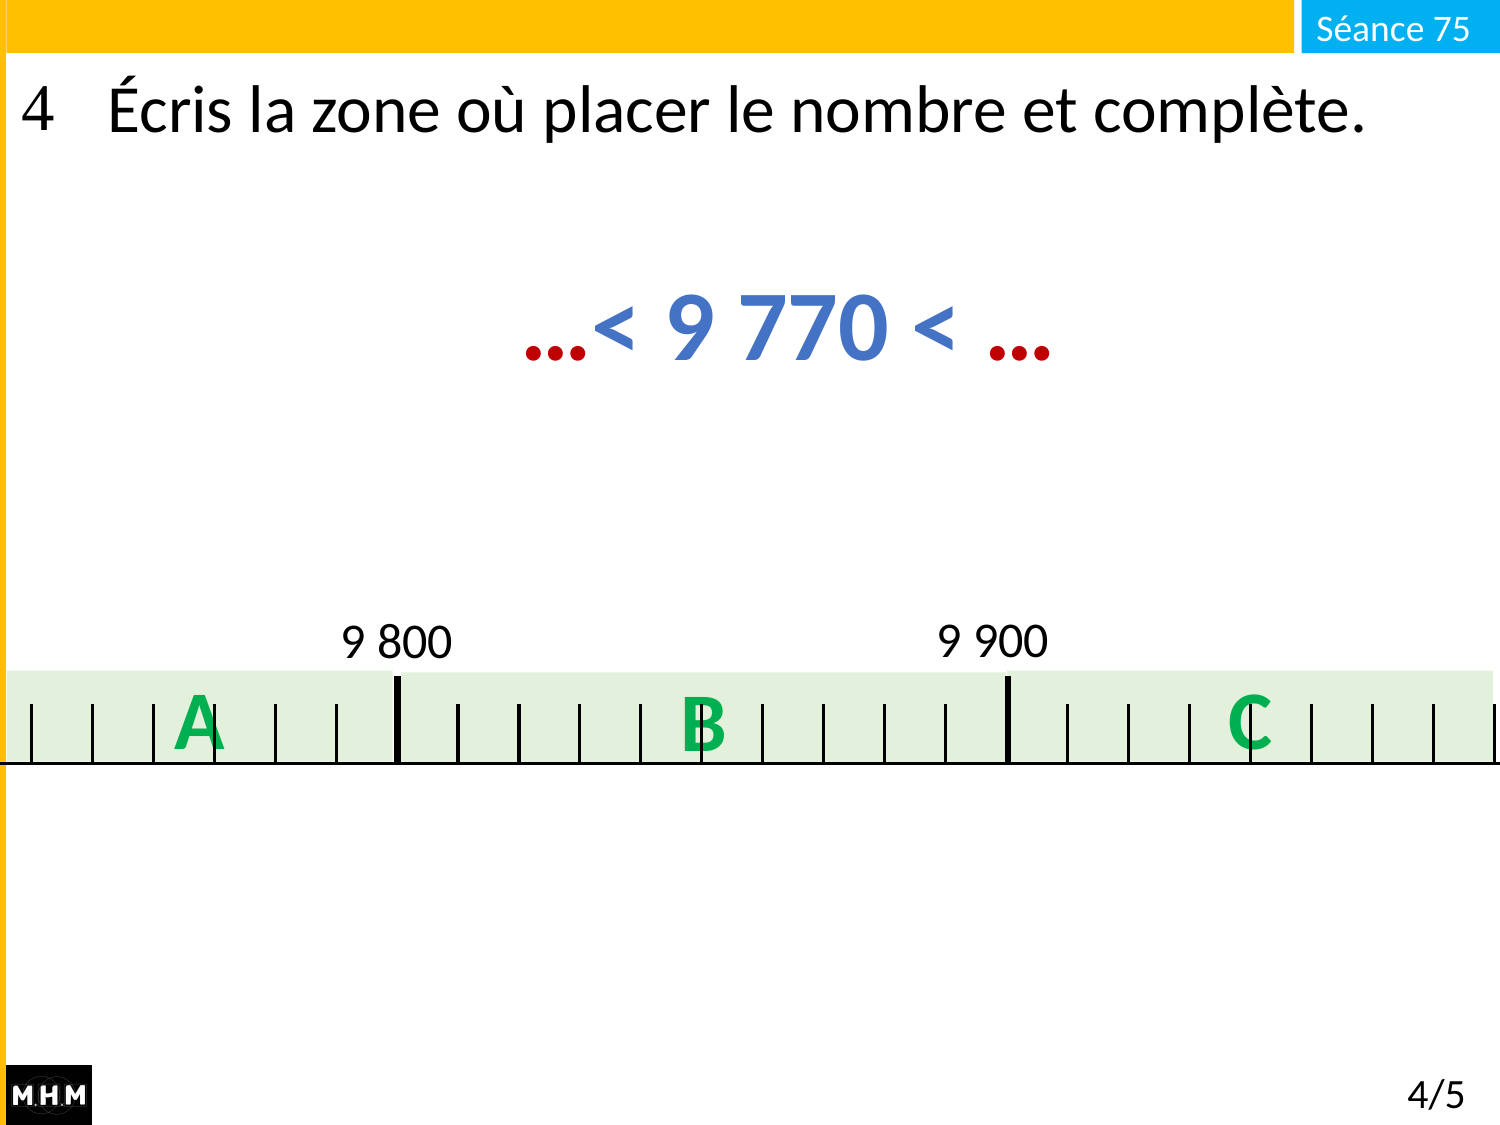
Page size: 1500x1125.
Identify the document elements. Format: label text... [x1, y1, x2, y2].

text_box 9 800 [314, 601, 472, 675]
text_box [0, 675, 1500, 765]
text_box C [1068, 670, 1494, 675]
text_box A [6, 670, 314, 675]
text_box …< 9 770 < … [202, 253, 1374, 388]
text_box 9 900 [910, 599, 1068, 675]
list 4/5 [1373, 1064, 1500, 1125]
text_box B [472, 671, 910, 675]
title Écris la zone où placer le nombre et complète. [92, 29, 1387, 192]
picture [6, 1065, 92, 1125]
